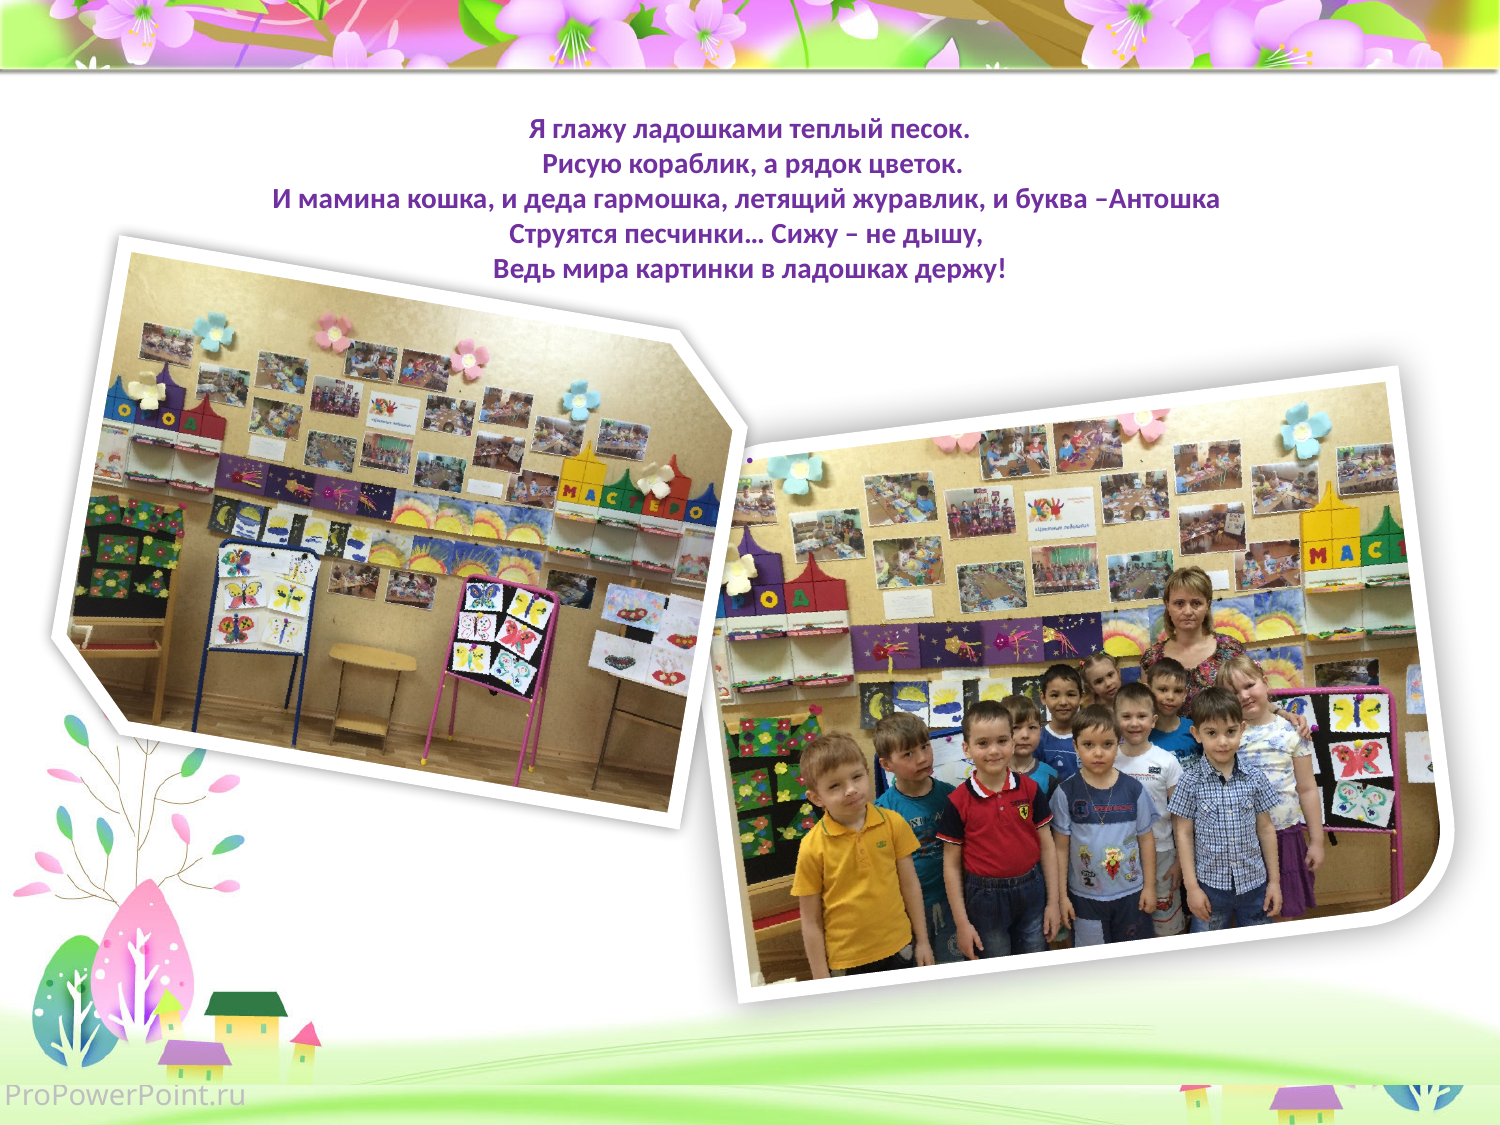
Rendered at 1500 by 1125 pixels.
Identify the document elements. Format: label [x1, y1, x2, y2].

list [80, 293, 719, 772]
picture [0, 0, 1500, 1125]
